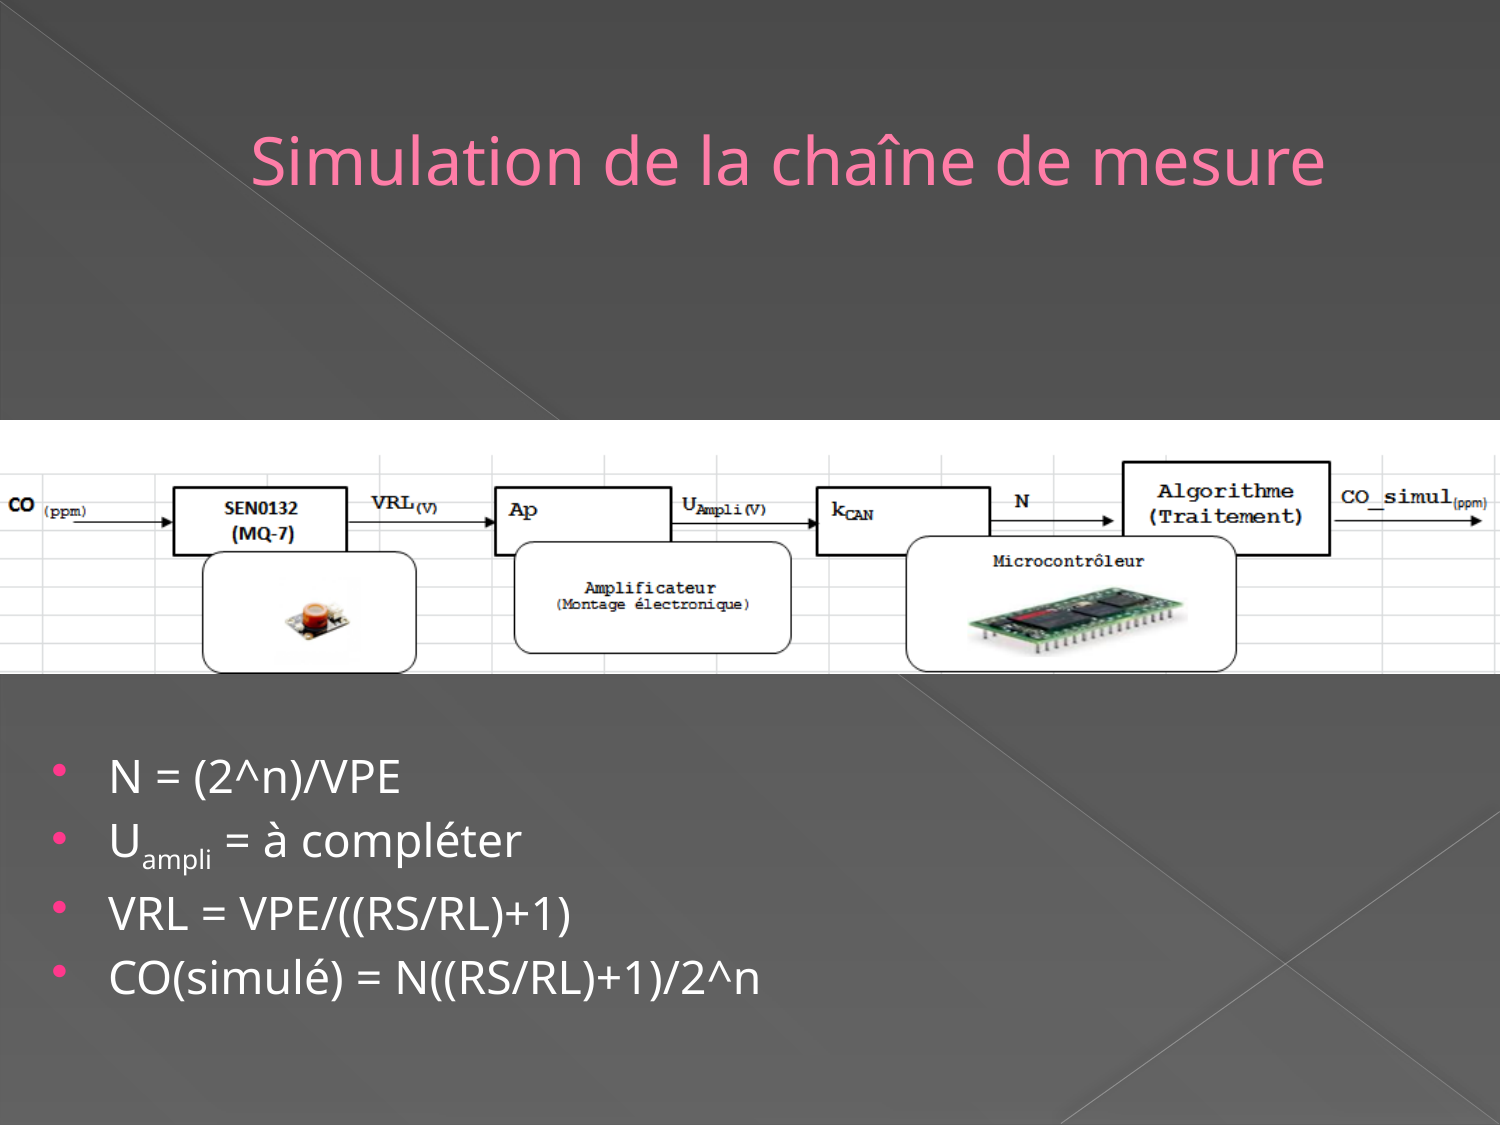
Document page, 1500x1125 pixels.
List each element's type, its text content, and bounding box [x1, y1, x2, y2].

list N = (2^n)/VPE Uampli = à compléter VRL = VPE/((RS/RL)+1) CO(simulé) = N((RS/RL)+1)/2^n [29, 739, 1408, 1012]
picture [0, 420, 1500, 674]
title Simulation de la chaîne de mesure [75, 43, 1425, 274]
